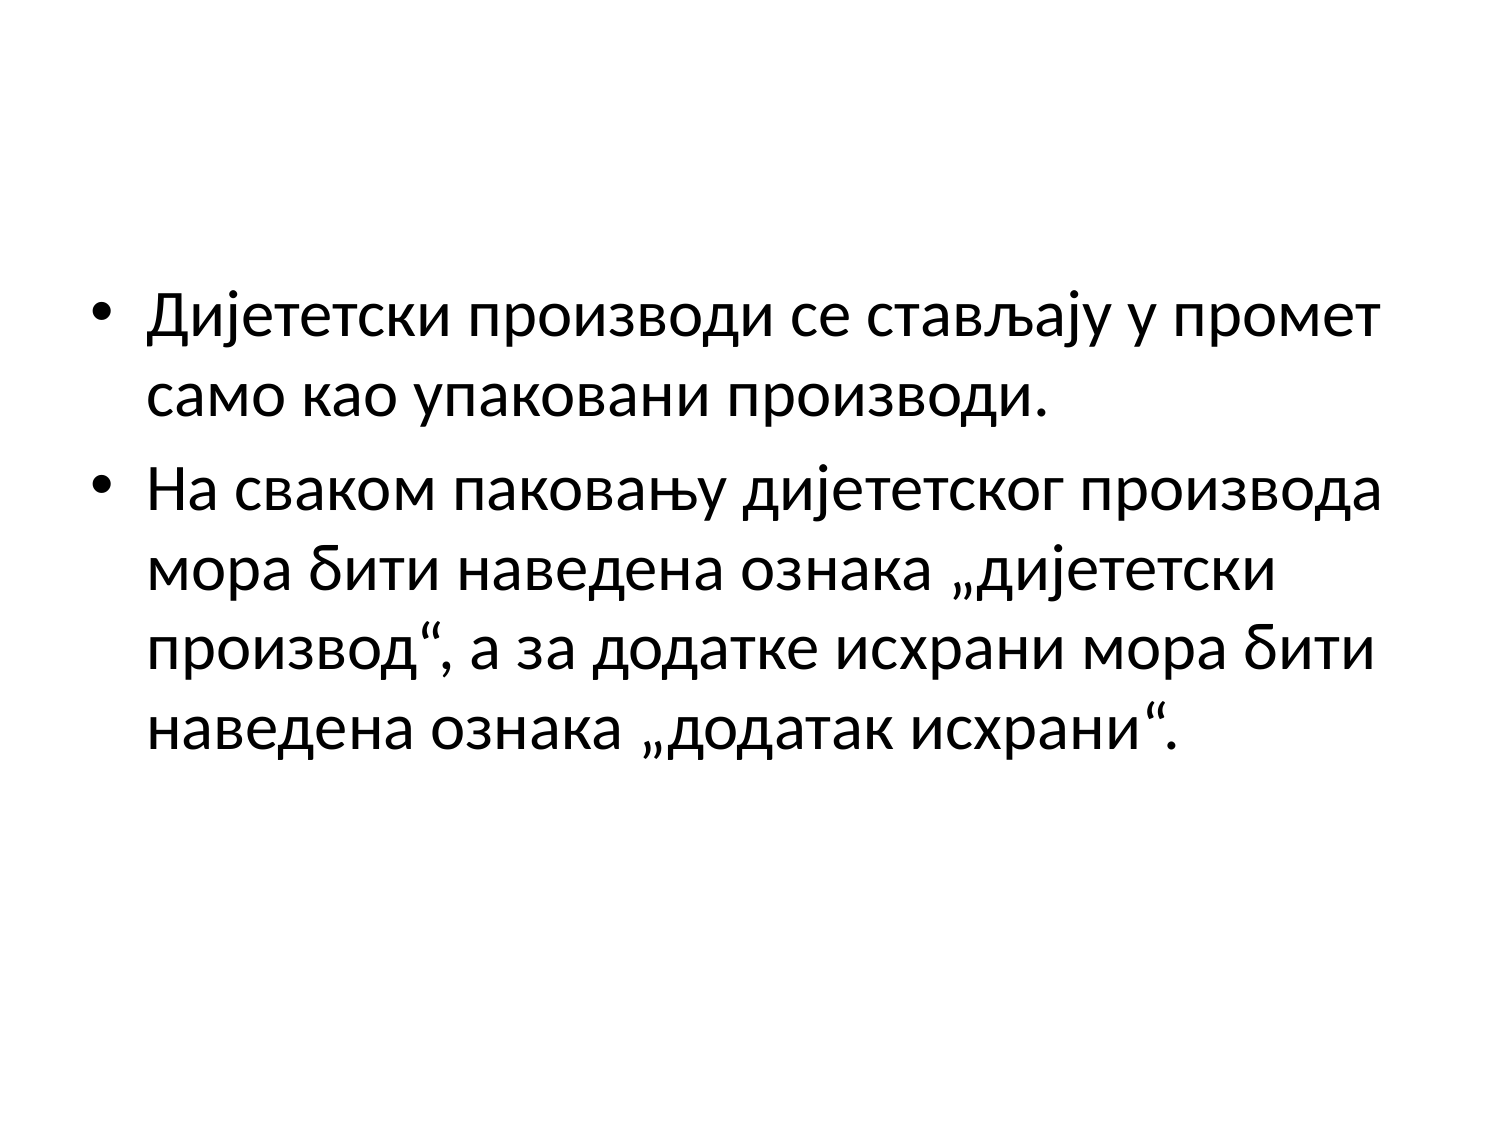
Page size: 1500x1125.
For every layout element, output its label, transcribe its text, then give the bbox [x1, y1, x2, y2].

list Дијететски производи се стављају у промет само као упаковани производи. На сваком паковању дијететског производа мора бити наведена ознака „дијететски производ“, а за додатке исхрани мора бити наведена ознака „додатак исхрани“. [75, 262, 1425, 1005]
